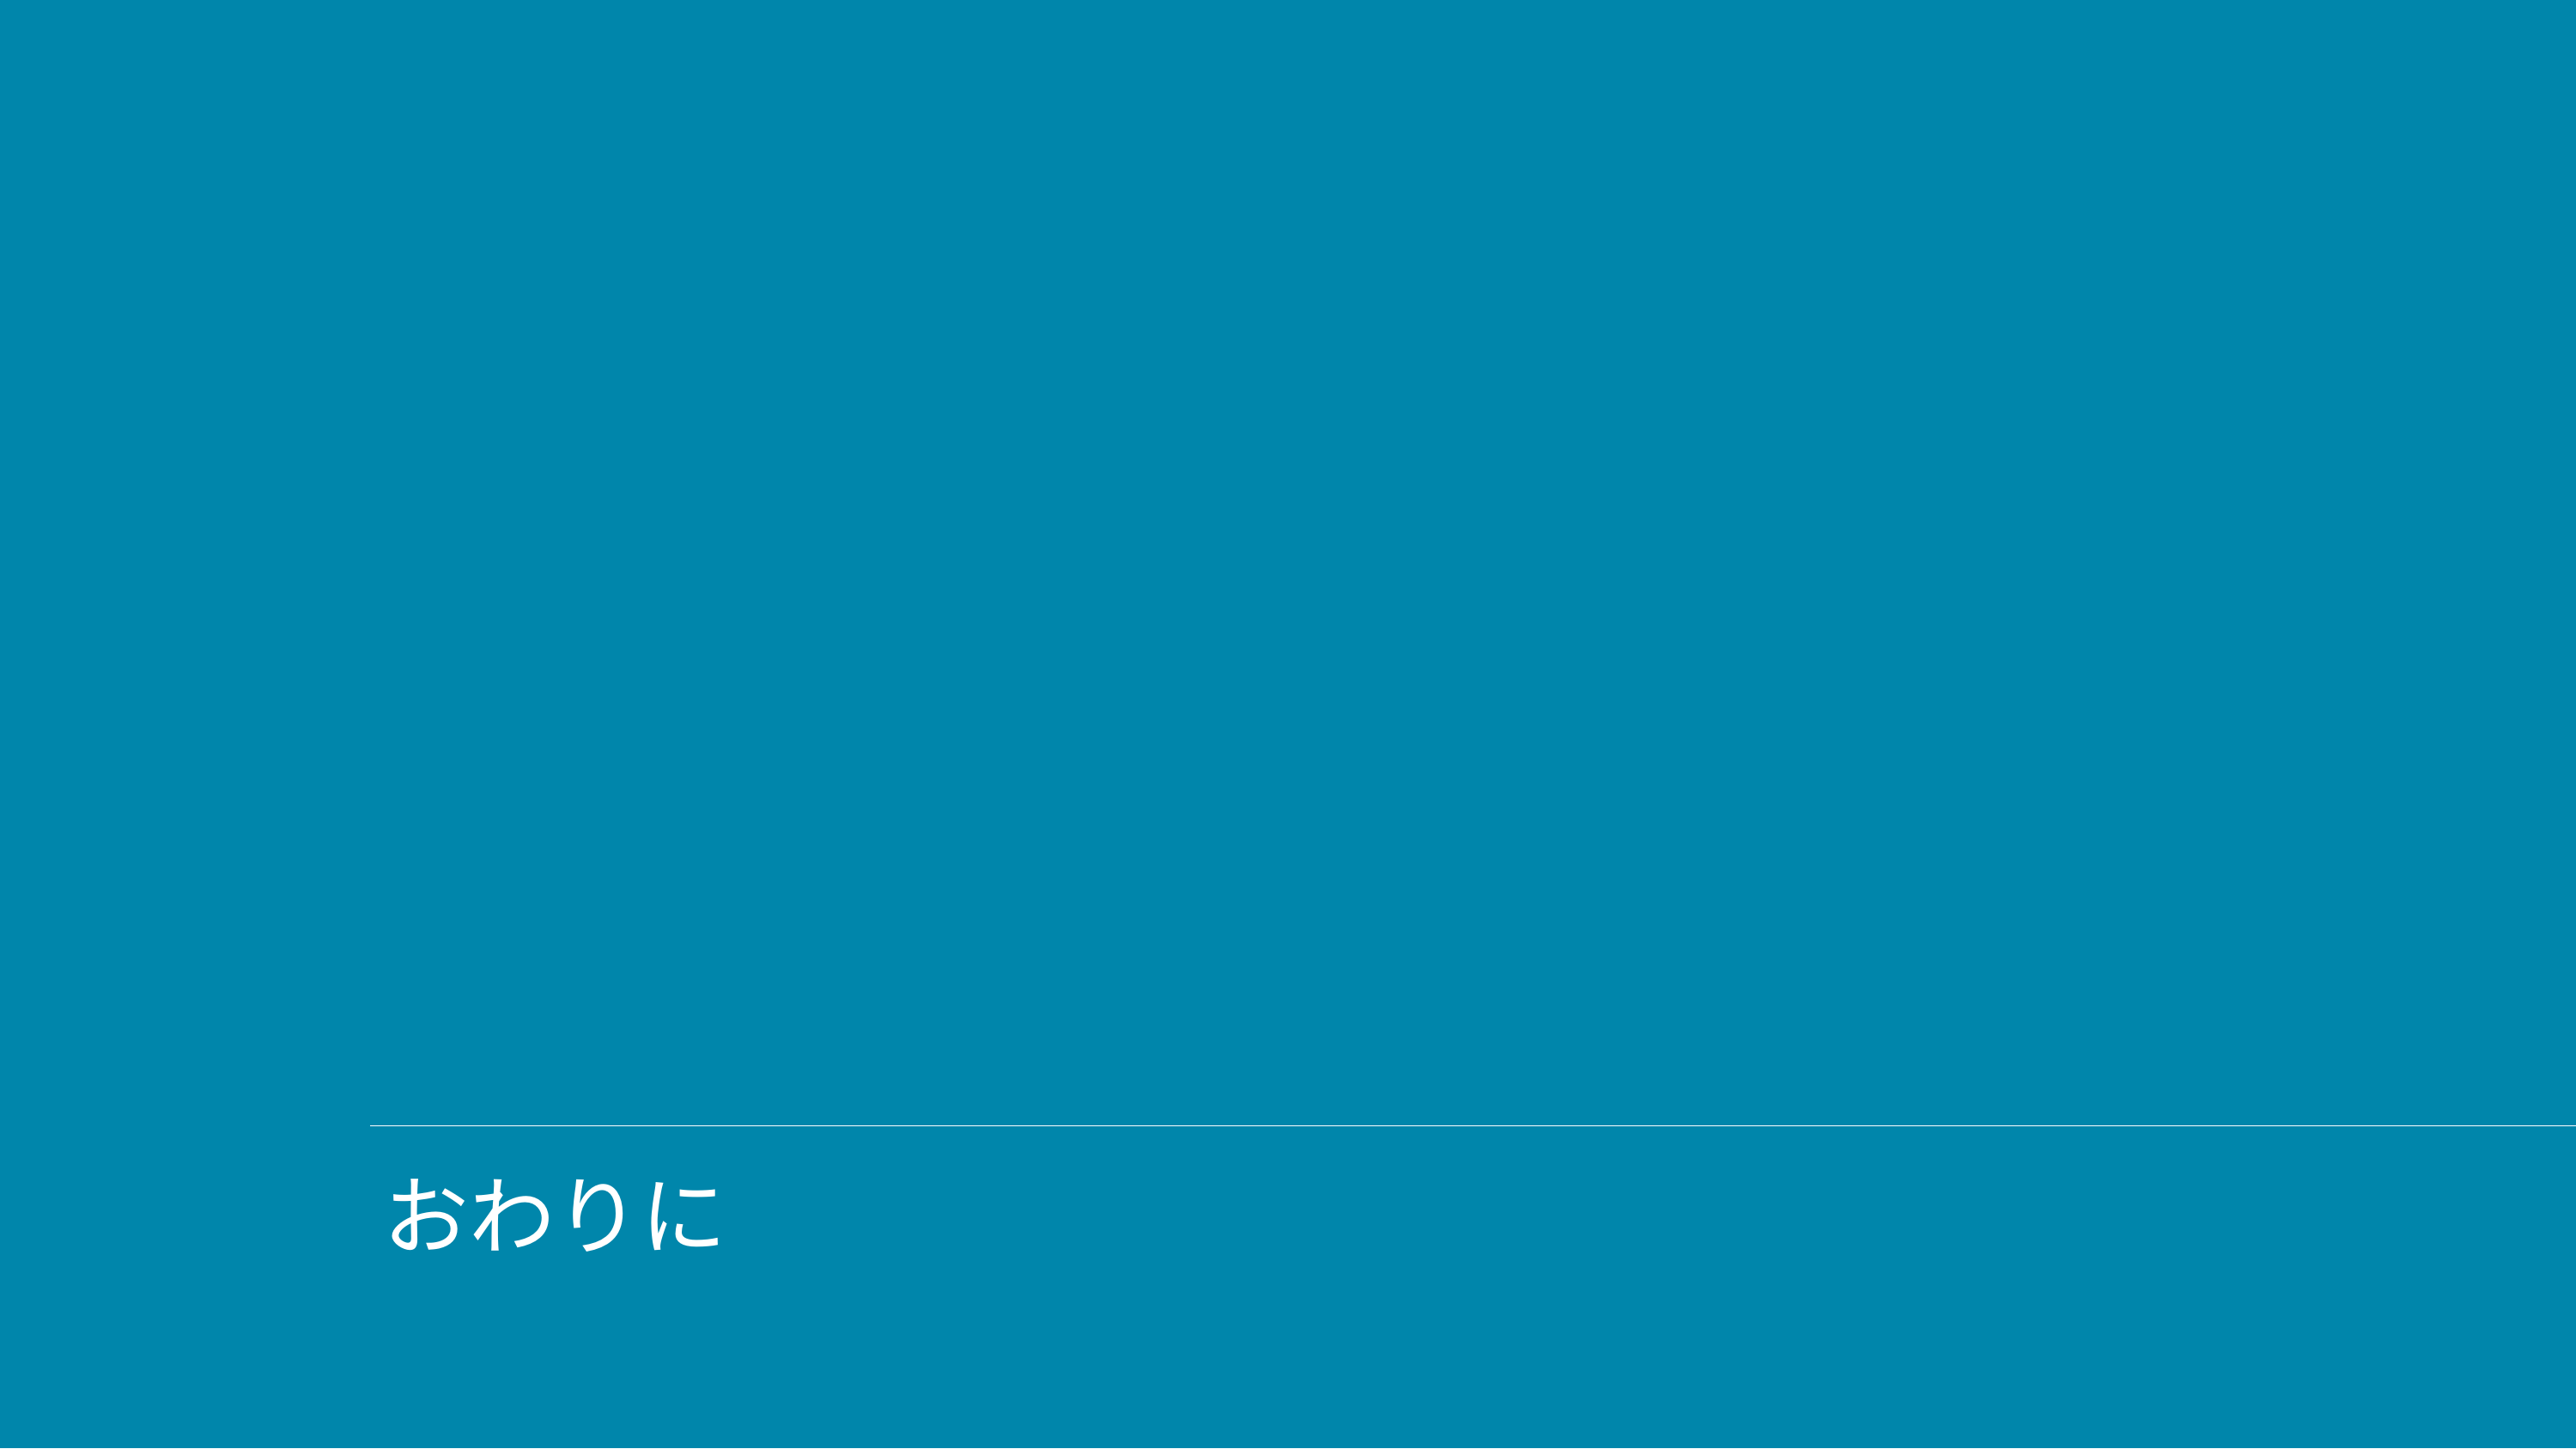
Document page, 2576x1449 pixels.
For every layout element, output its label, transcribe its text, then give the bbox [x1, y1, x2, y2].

title おわりに [370, 1143, 2576, 1296]
